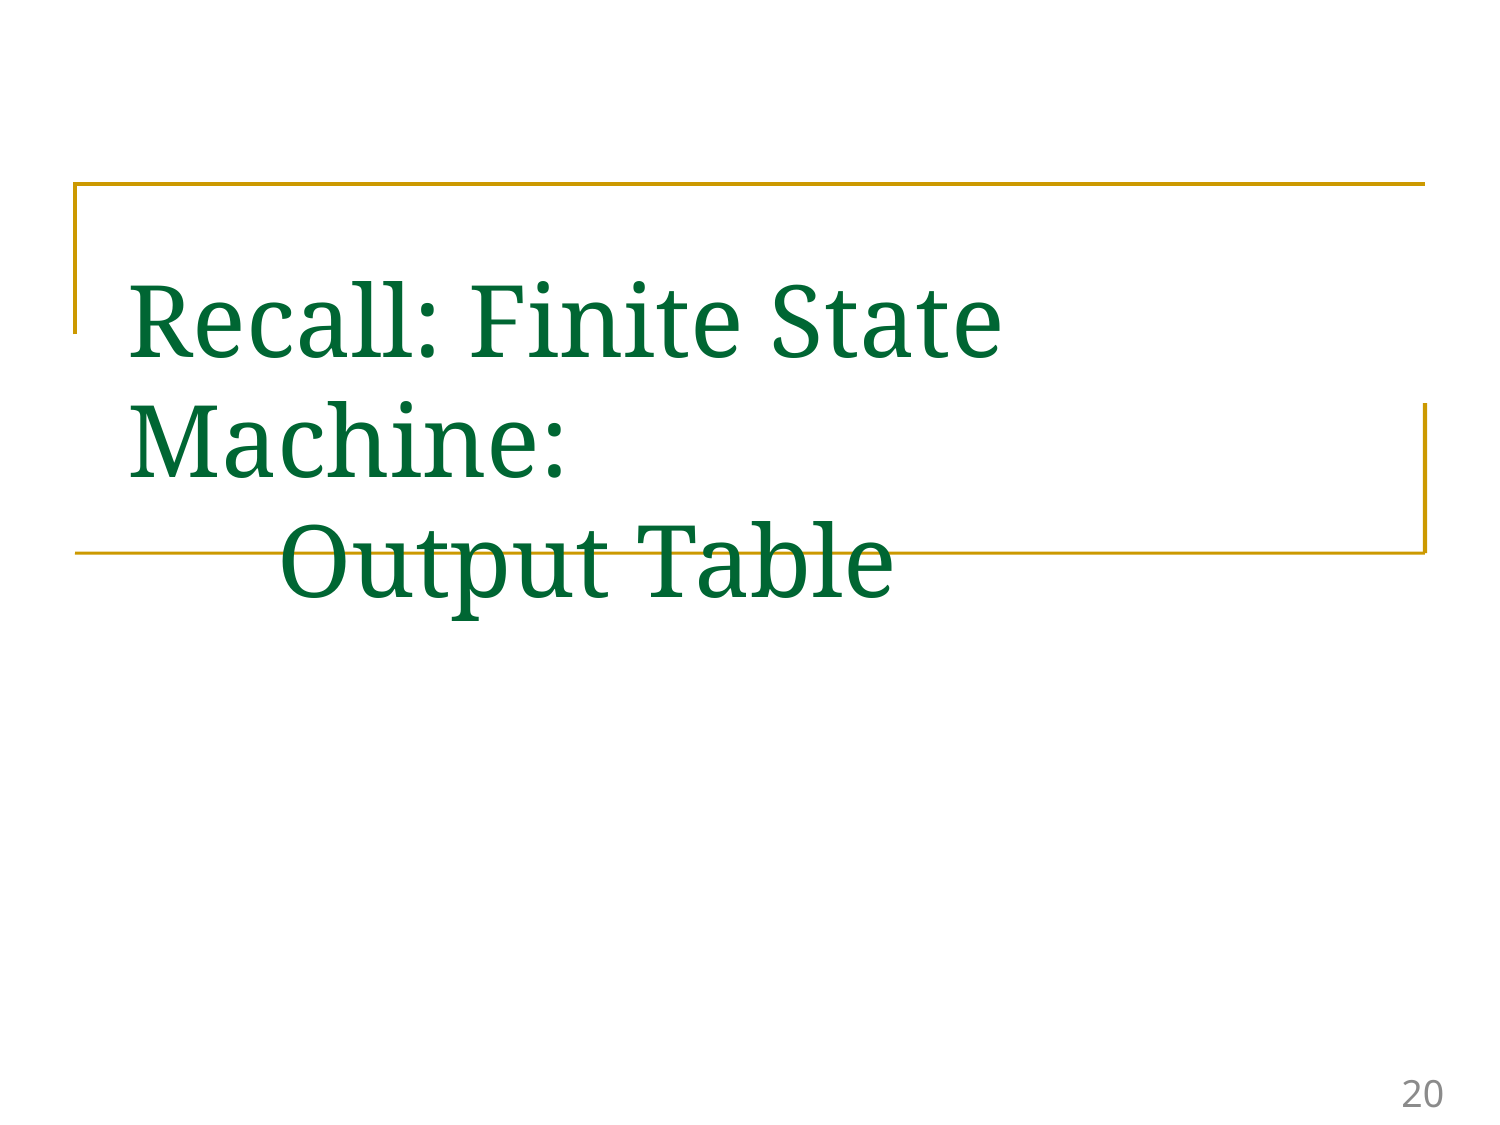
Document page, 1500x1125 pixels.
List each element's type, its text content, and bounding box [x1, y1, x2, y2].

slide_number 20 [1121, 1066, 1460, 1125]
title Recall: Finite State Machine: Output Table [112, 249, 1413, 538]
